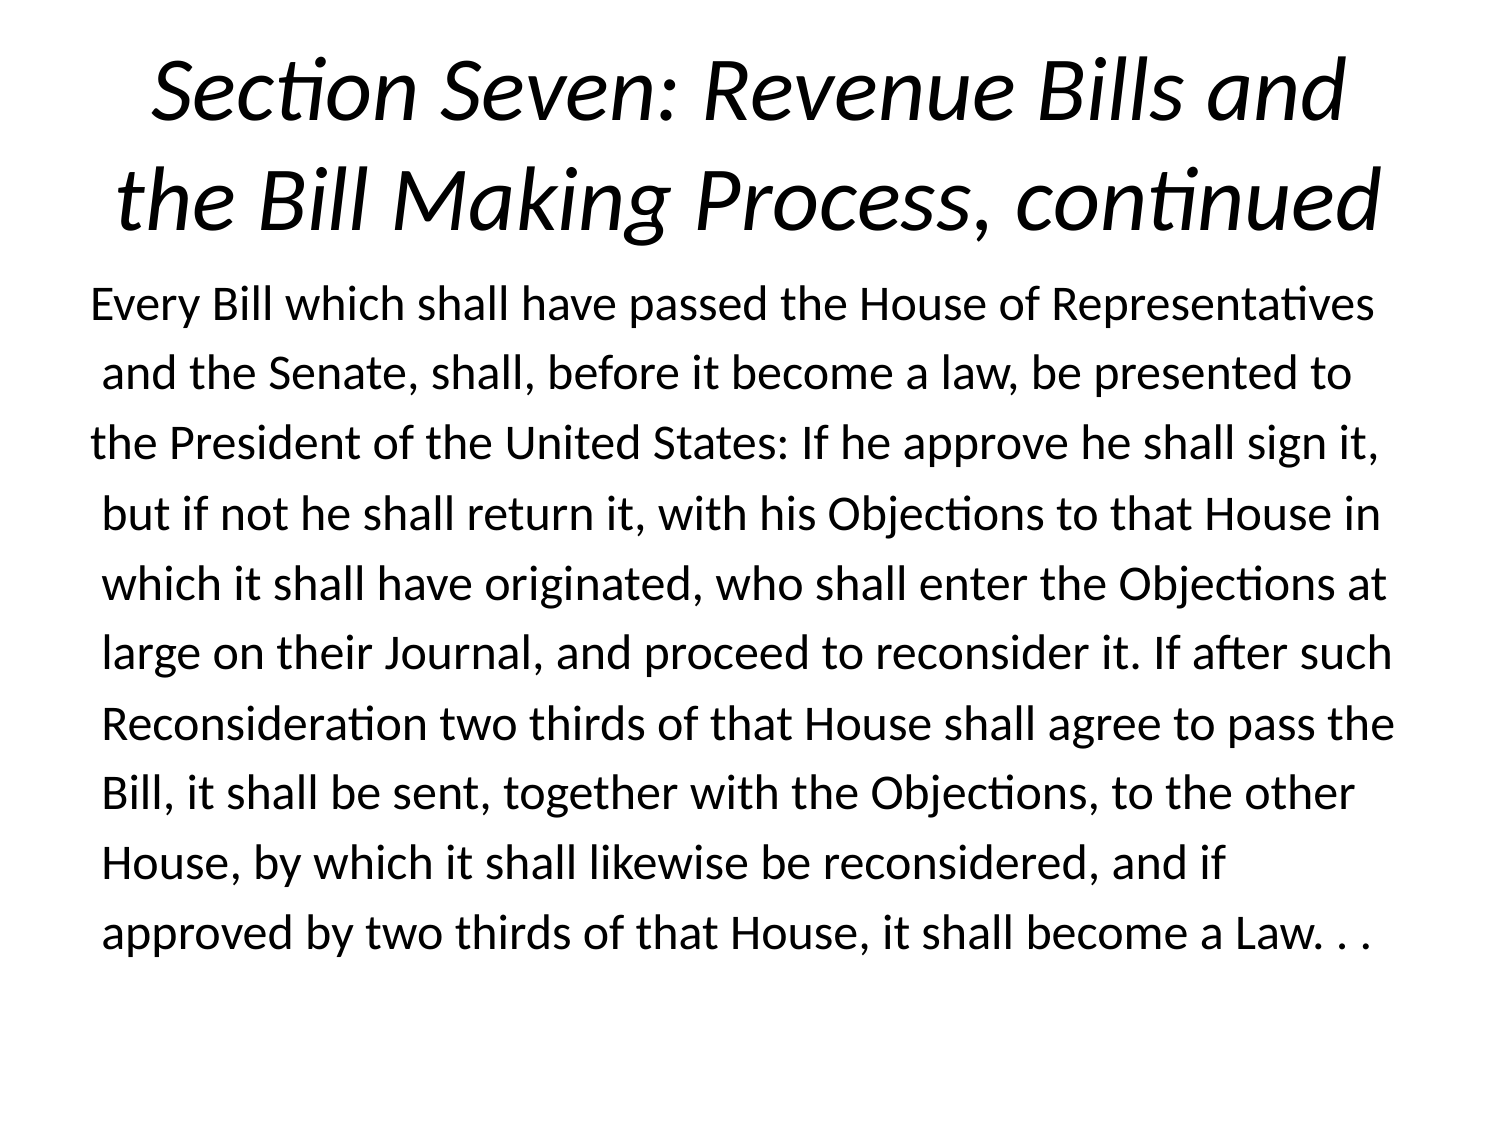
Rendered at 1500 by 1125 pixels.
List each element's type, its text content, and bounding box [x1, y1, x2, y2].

title Section Seven: Revenue Bills and the Bill Making Process, continued [74, 44, 1426, 233]
list Every Bill which shall have passed the House of Representatives and the Senate, shall, before it become a law, be presented to the President of the United States: If he approve he shall sign it, but if not he shall return it, with his Objections to that House in which it shall have originated, who shall enter the Objections at large on their Journal, and proceed to reconsider it. If after such Reconsideration two thirds of that House shall agree to pass the Bill, it shall be sent, together with the Objections, to the other House, by which it shall likewise be reconsidered, and if approved by two thirds of that House, it shall become a Law. . . [74, 262, 1426, 1006]
